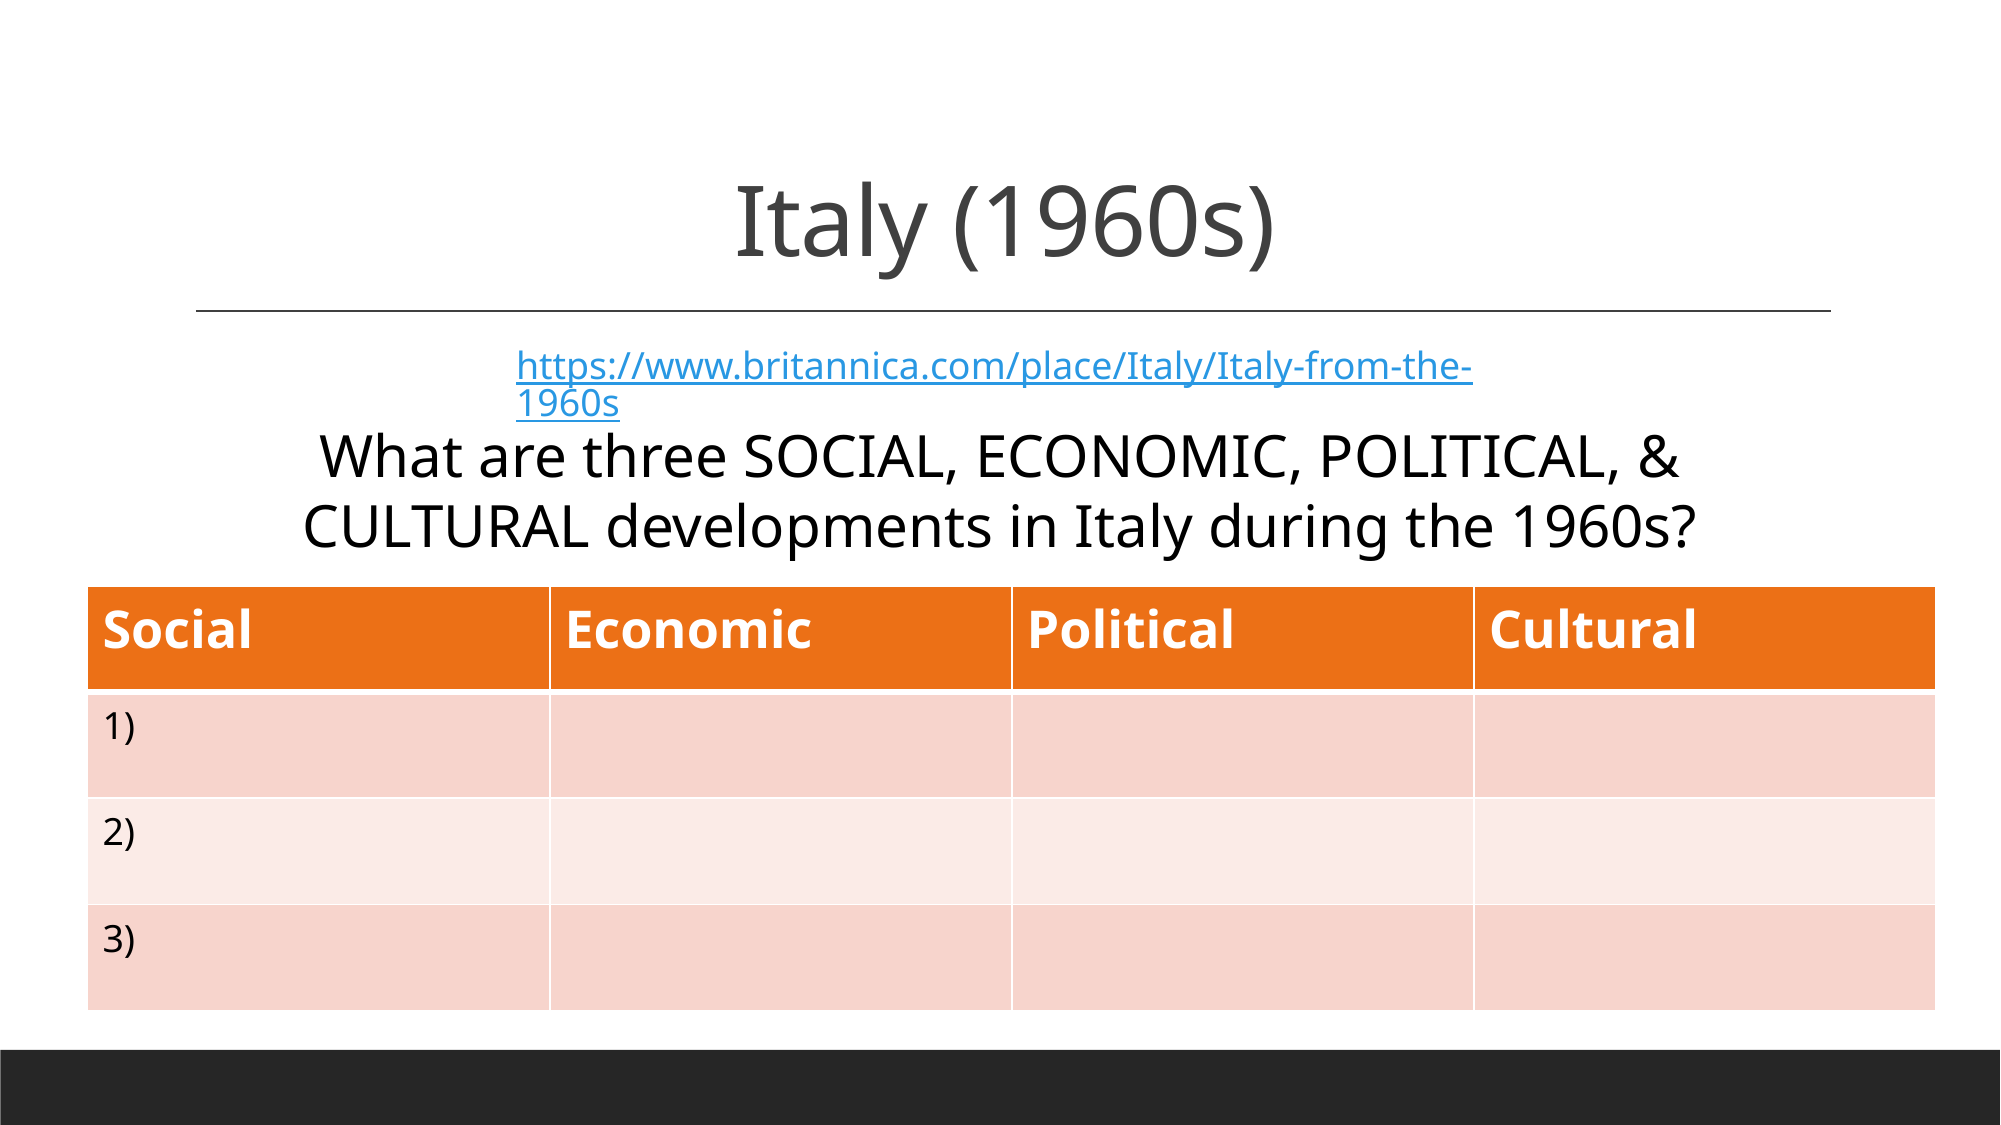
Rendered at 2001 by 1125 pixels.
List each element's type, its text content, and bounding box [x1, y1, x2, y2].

text_box What are three SOCIAL, ECONOMIC, POLITICAL, & CULTURAL developments in Italy during the 1960s? [174, 412, 1825, 567]
table_cell 2) [88, 799, 549, 904]
table_cell [1475, 695, 1935, 797]
table_header Cultural [1475, 587, 1935, 689]
table_cell [1475, 799, 1935, 904]
table_cell 3) [88, 905, 549, 1010]
table_cell 1) [88, 695, 549, 797]
table_cell [551, 695, 1011, 797]
table_cell [551, 799, 1011, 904]
text_box https://www.britannica.com/place/Italy/Italy-from-the-1960s [501, 334, 1509, 401]
table_cell [1013, 695, 1473, 797]
table_cell [1475, 905, 1935, 1010]
table_header Political [1013, 587, 1473, 689]
table_header Economic [551, 587, 1011, 689]
table_header Social [88, 587, 549, 689]
table_cell [551, 905, 1011, 1010]
table_cell [1013, 799, 1473, 904]
table_cell [1013, 905, 1473, 1010]
title Italy (1960s) [180, 47, 1830, 285]
